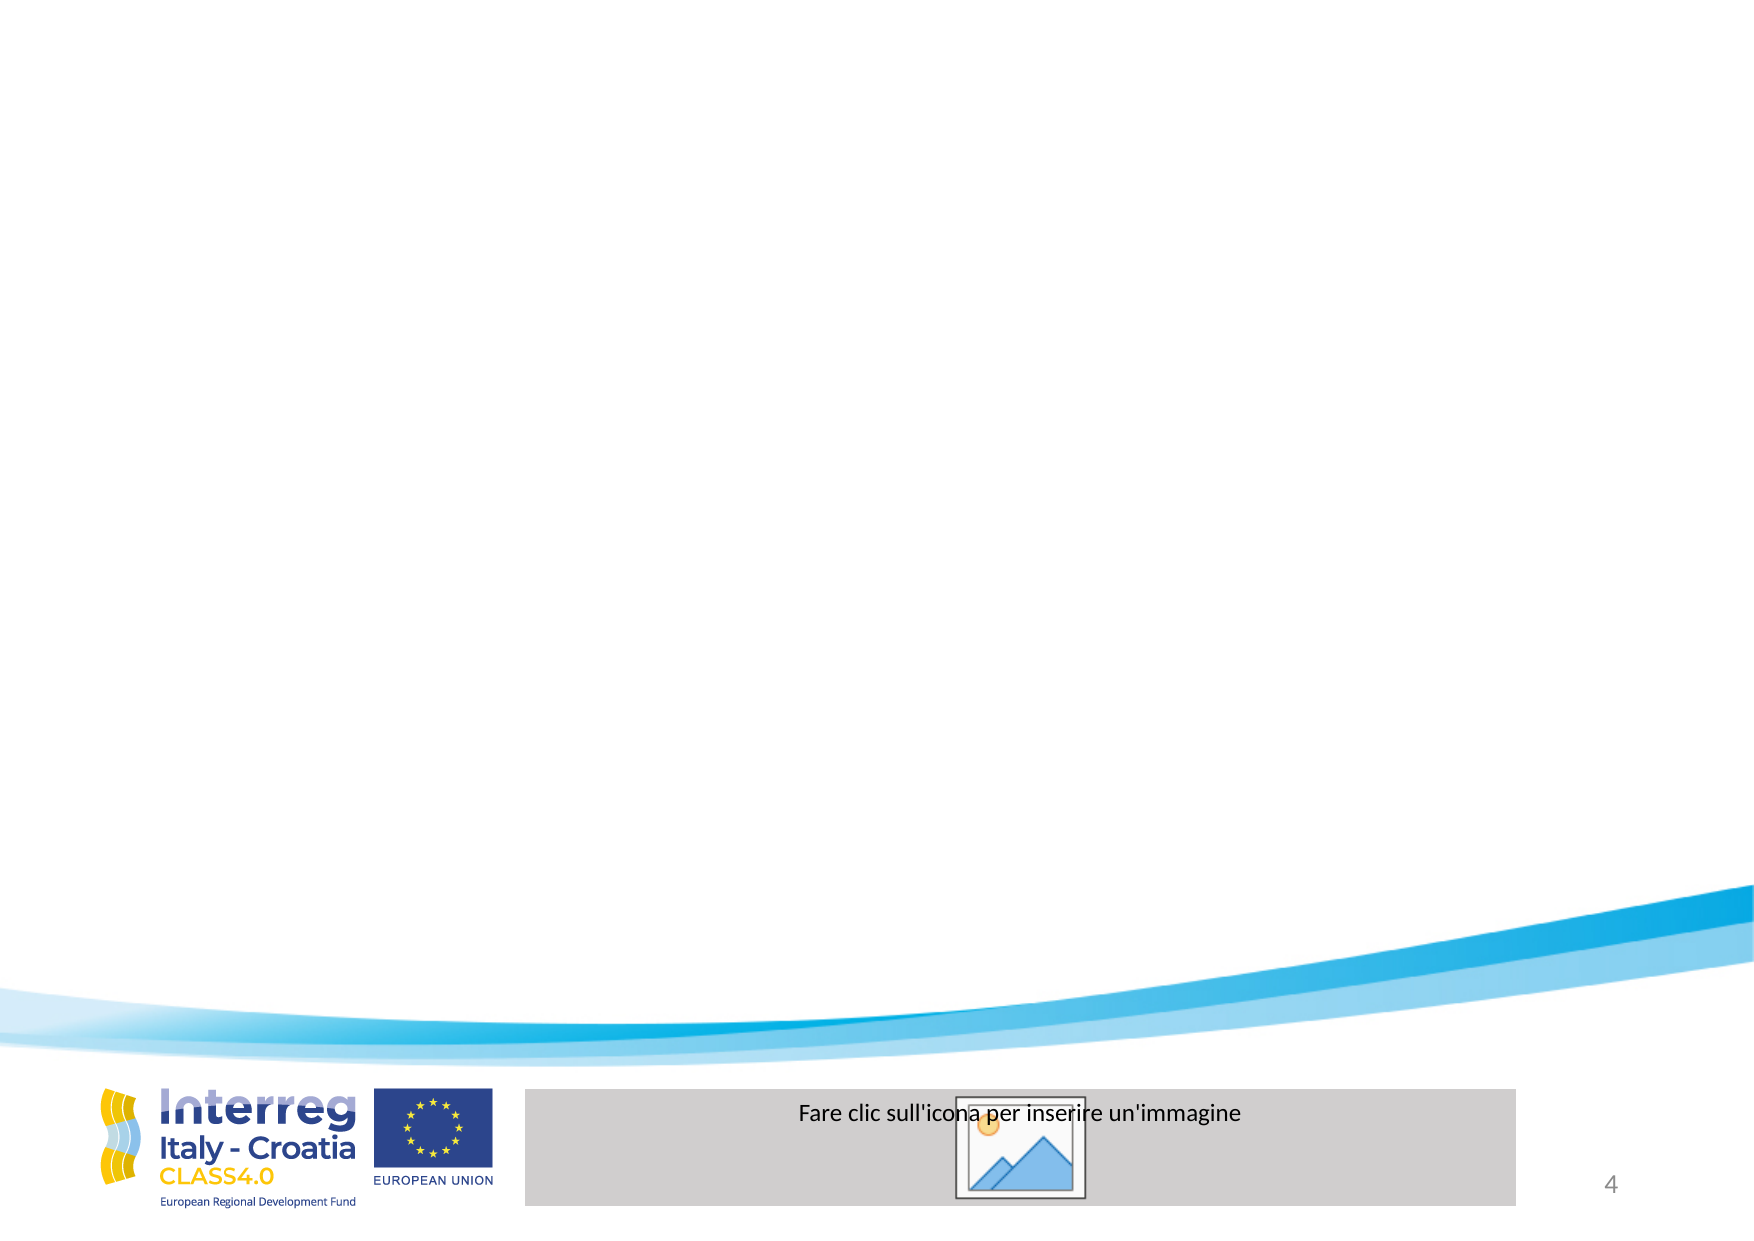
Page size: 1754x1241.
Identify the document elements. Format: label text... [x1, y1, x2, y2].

slide_number 4 [1526, 1149, 1634, 1216]
picture [0, 884, 1754, 1218]
